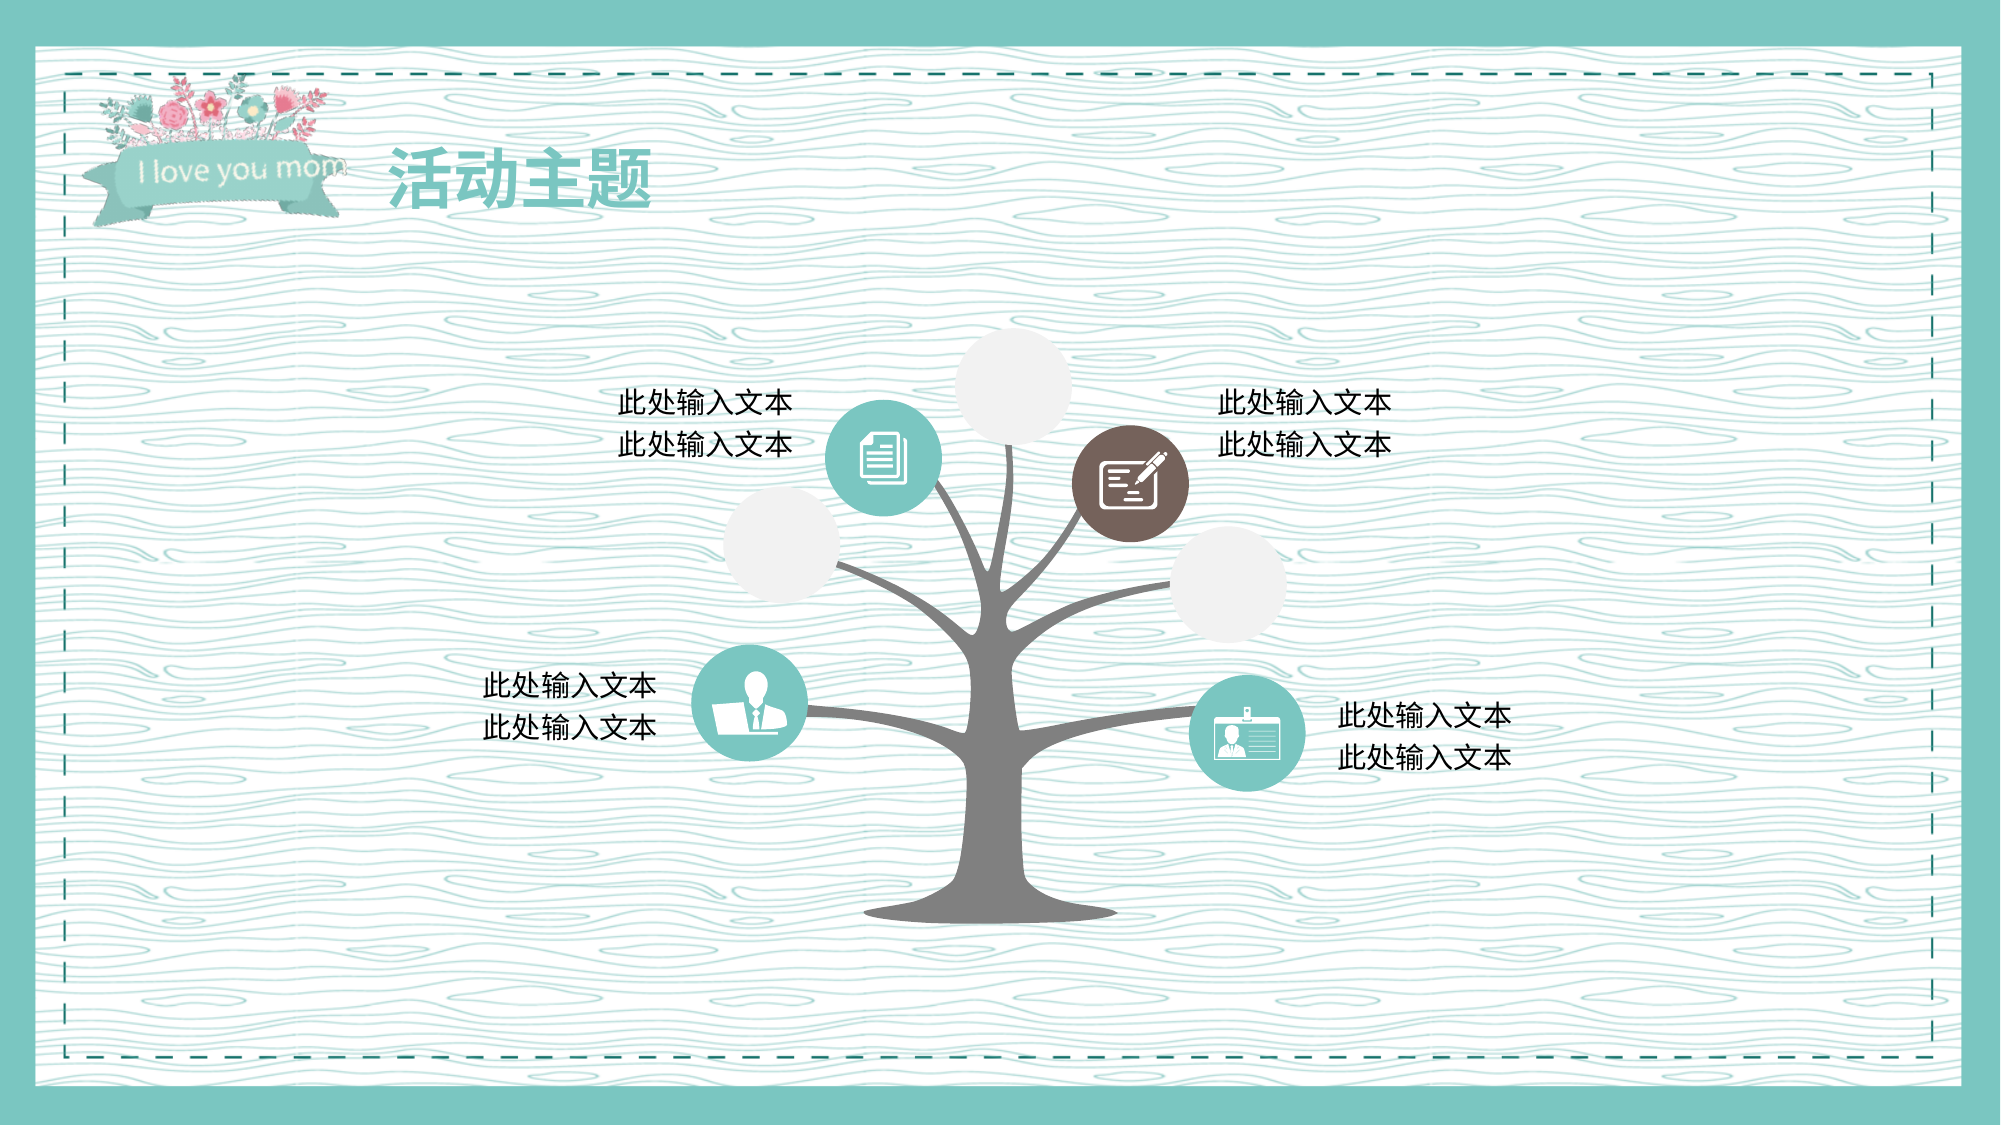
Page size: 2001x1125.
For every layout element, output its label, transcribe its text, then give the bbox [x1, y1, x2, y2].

text_box [1214, 706, 1281, 760]
text_box 此处输入文本 此处输入文本 [467, 653, 674, 752]
text_box [711, 702, 778, 735]
text_box [825, 399, 942, 517]
text_box [955, 328, 1072, 446]
text_box 此处输入文本 此处输入文本 [1322, 683, 1528, 782]
text_box 此处输入文本 此处输入文本 [603, 369, 809, 469]
text_box [859, 431, 900, 479]
text_box [807, 445, 1195, 924]
text_box [1169, 526, 1287, 644]
text_box [744, 671, 768, 730]
text_box [723, 486, 841, 604]
text_box [1188, 675, 1306, 792]
text_box 此处输入文本 此处输入文本 [1202, 369, 1408, 469]
picture [0, 0, 2001, 1125]
text_box [1099, 451, 1168, 510]
text_box 活动主题 [371, 129, 1072, 225]
text_box [867, 437, 908, 485]
text_box [1071, 425, 1189, 543]
text_box [761, 704, 788, 730]
text_box [691, 644, 808, 762]
